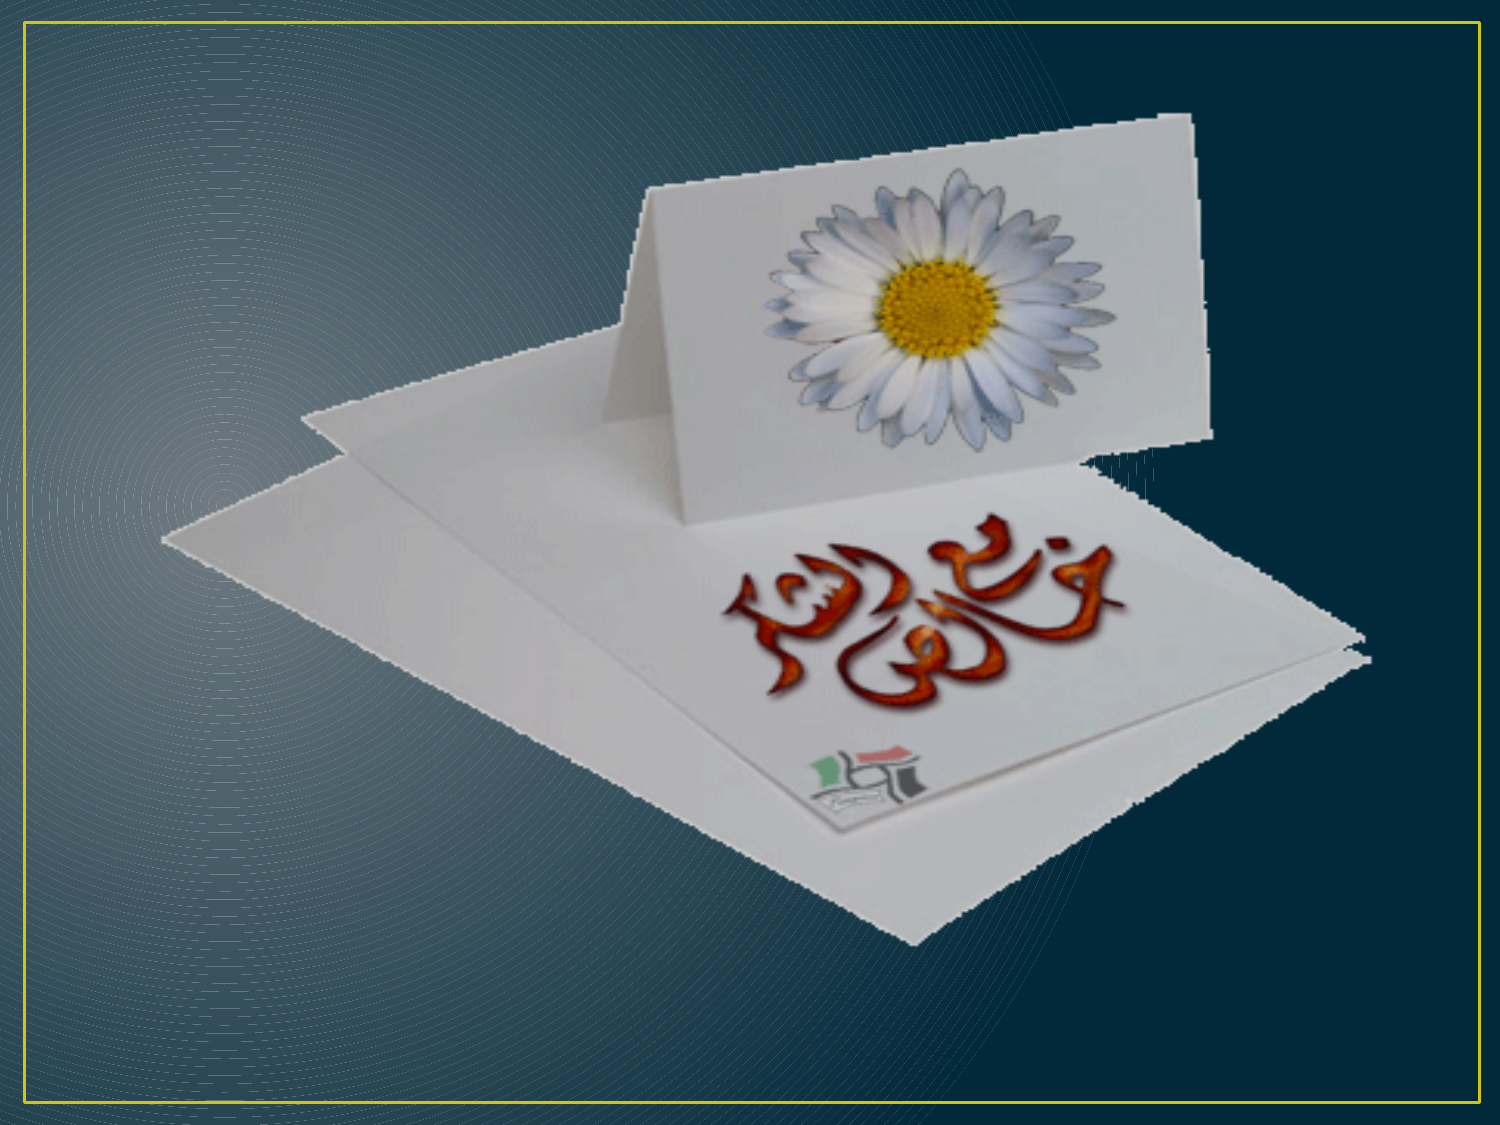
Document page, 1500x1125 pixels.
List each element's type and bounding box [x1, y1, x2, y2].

picture [987, 970, 999, 978]
picture [147, 95, 1372, 965]
